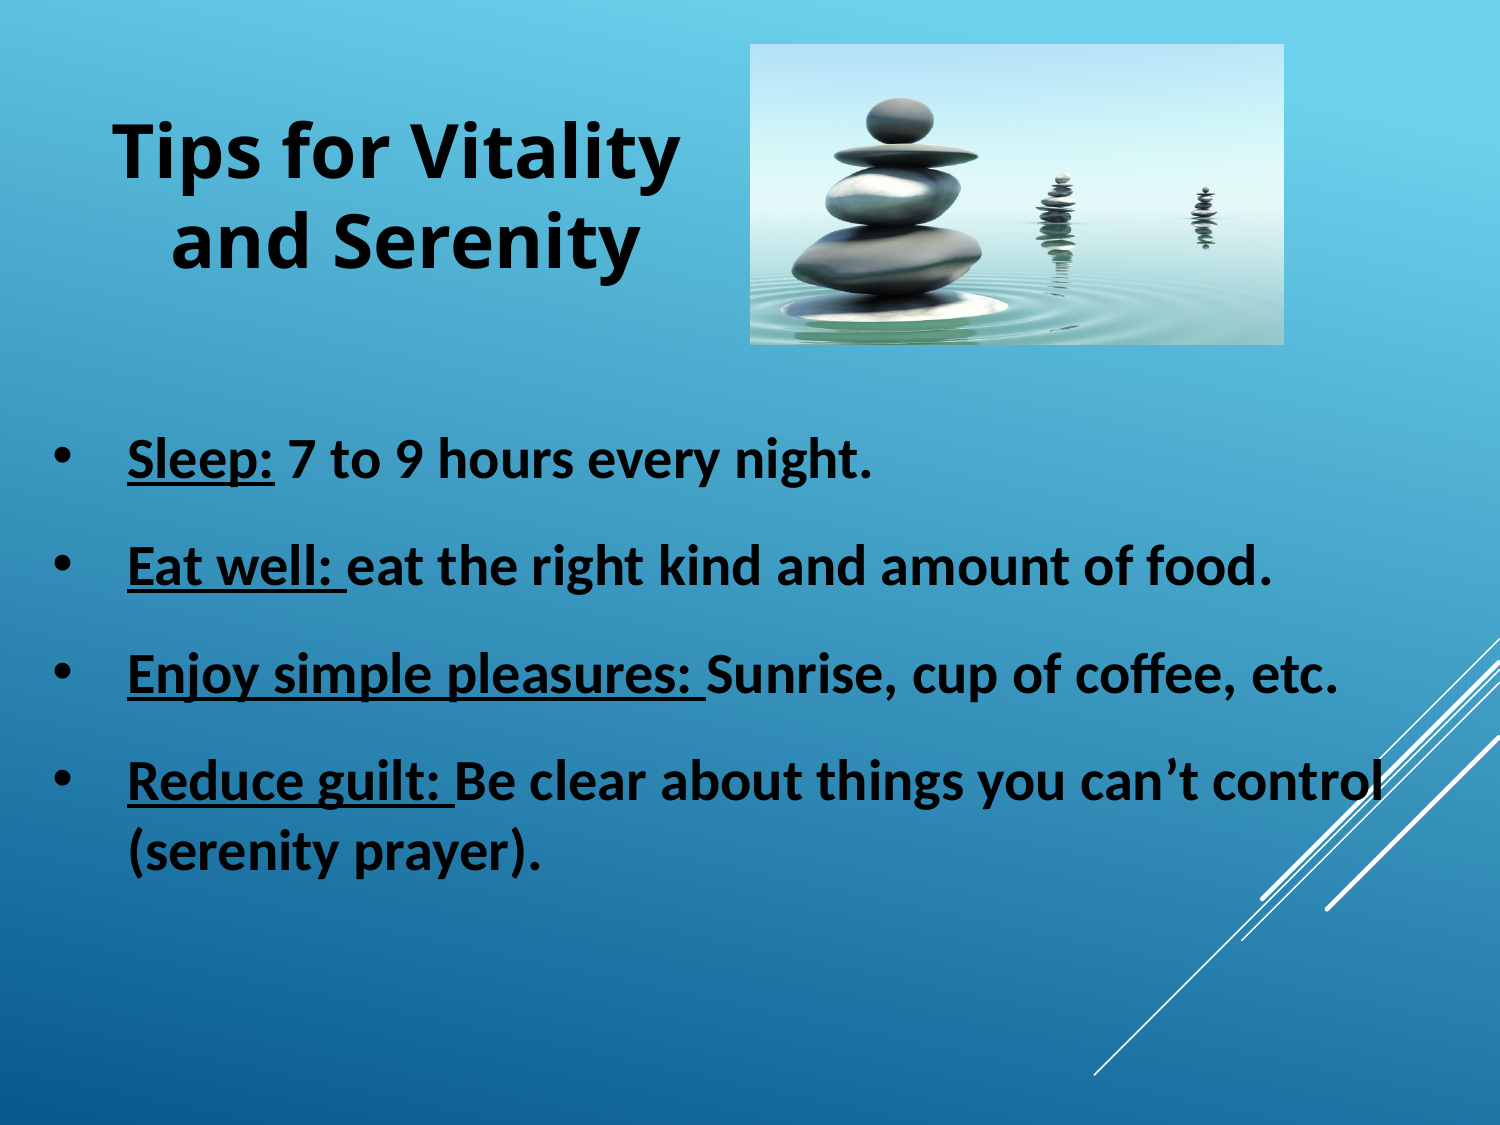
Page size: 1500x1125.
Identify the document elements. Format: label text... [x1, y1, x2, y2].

picture [749, 44, 1284, 345]
text_box Sleep: 7 to 9 hours every night. Eat well: eat the right kind and amount of food. Enjoy simple pleasures: Sunrise, cup of coffee, etc. Reduce guilt: Be clear about things you can’t control (serenity prayer). [37, 412, 1425, 1125]
text_box Tips for Vitality and Serenity [62, 95, 749, 291]
